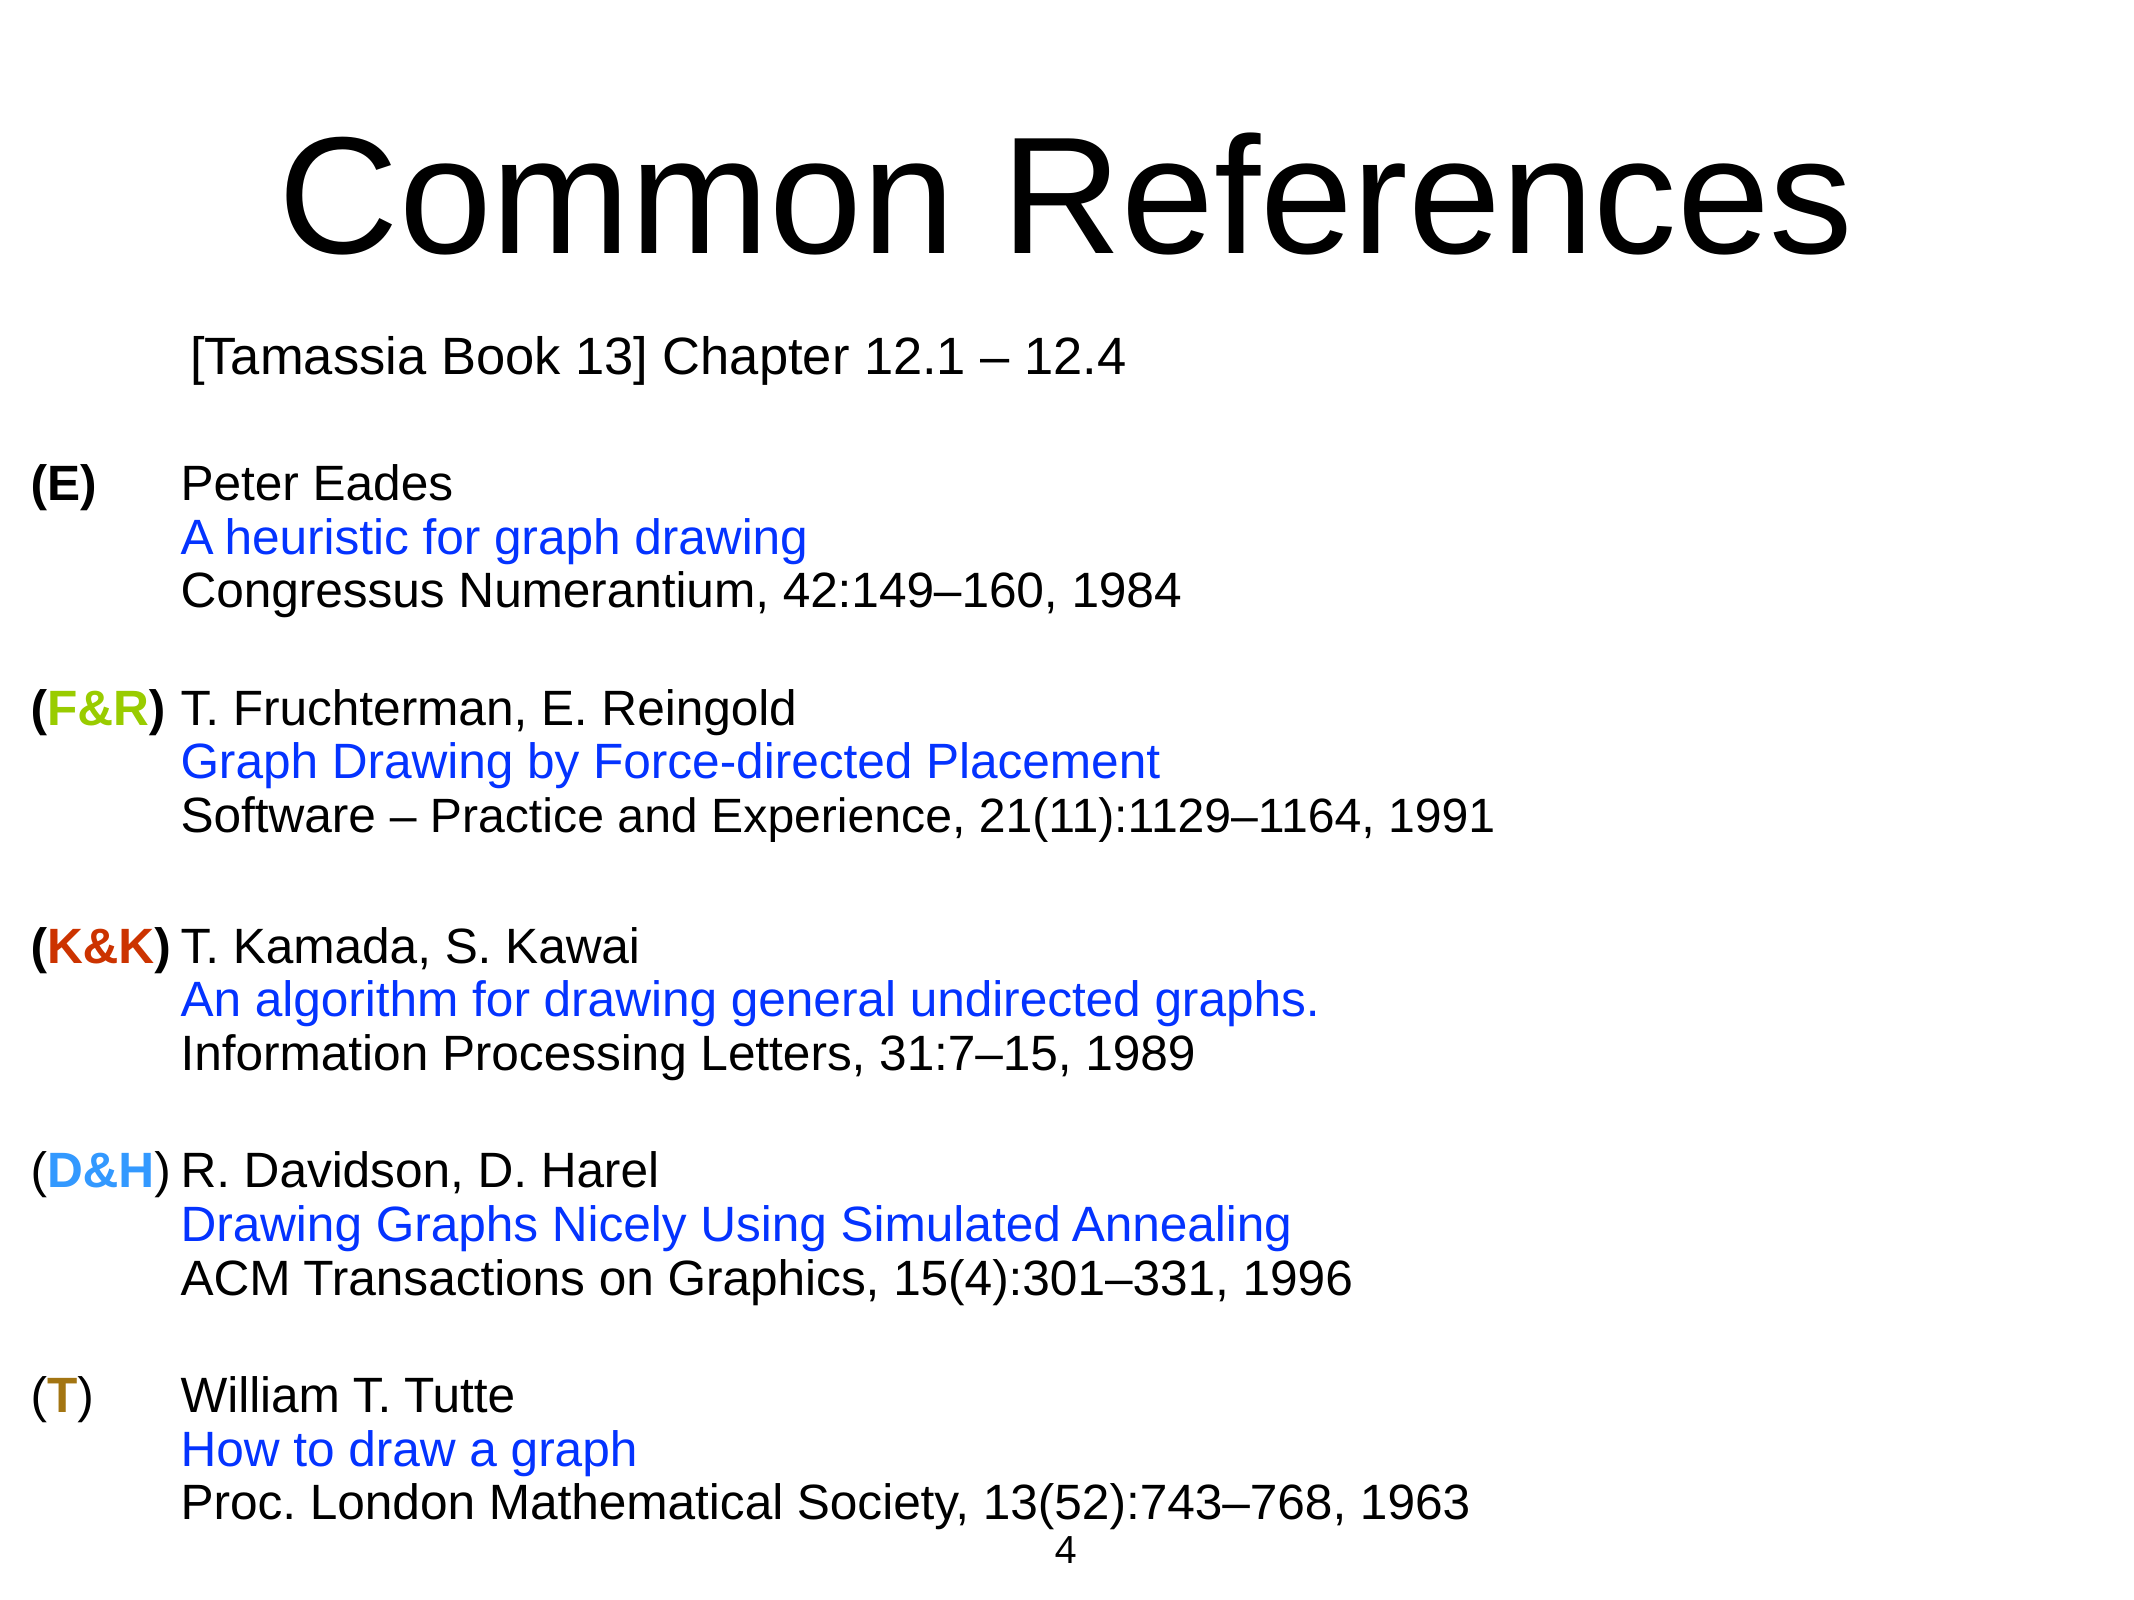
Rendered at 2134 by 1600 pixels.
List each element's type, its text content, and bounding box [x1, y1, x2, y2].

list [Tamassia Book 13] Chapter 12.1 – 12.4 (E) Peter Eades A heuristic for graph drawing Congressus Numerantium, 42:149–160, 1984 (F&R) T. Fruchterman, E. Reingold Graph Drawing by Force-directed Placement Software – Practice and Experience, 21(11):1129–1164, 1991 (K&K) T. Kamada, S. Kawai An algorithm for drawing general undirected graphs. Information Processing Letters, 31:7–15, 1989 (D&H) R. Davidson, D. Harel Drawing Graphs Nicely Using Simulated Annealing ACM Transactions on Graphics, 15(4):301–331, 1996 (T) William T. Tutte How to draw a graph Proc. London Mathematical Society, 13(52):743–768, 1963 [21, 291, 2078, 1600]
slide_number 4 [1045, 1517, 1086, 1581]
title Common References [155, 72, 1978, 291]
